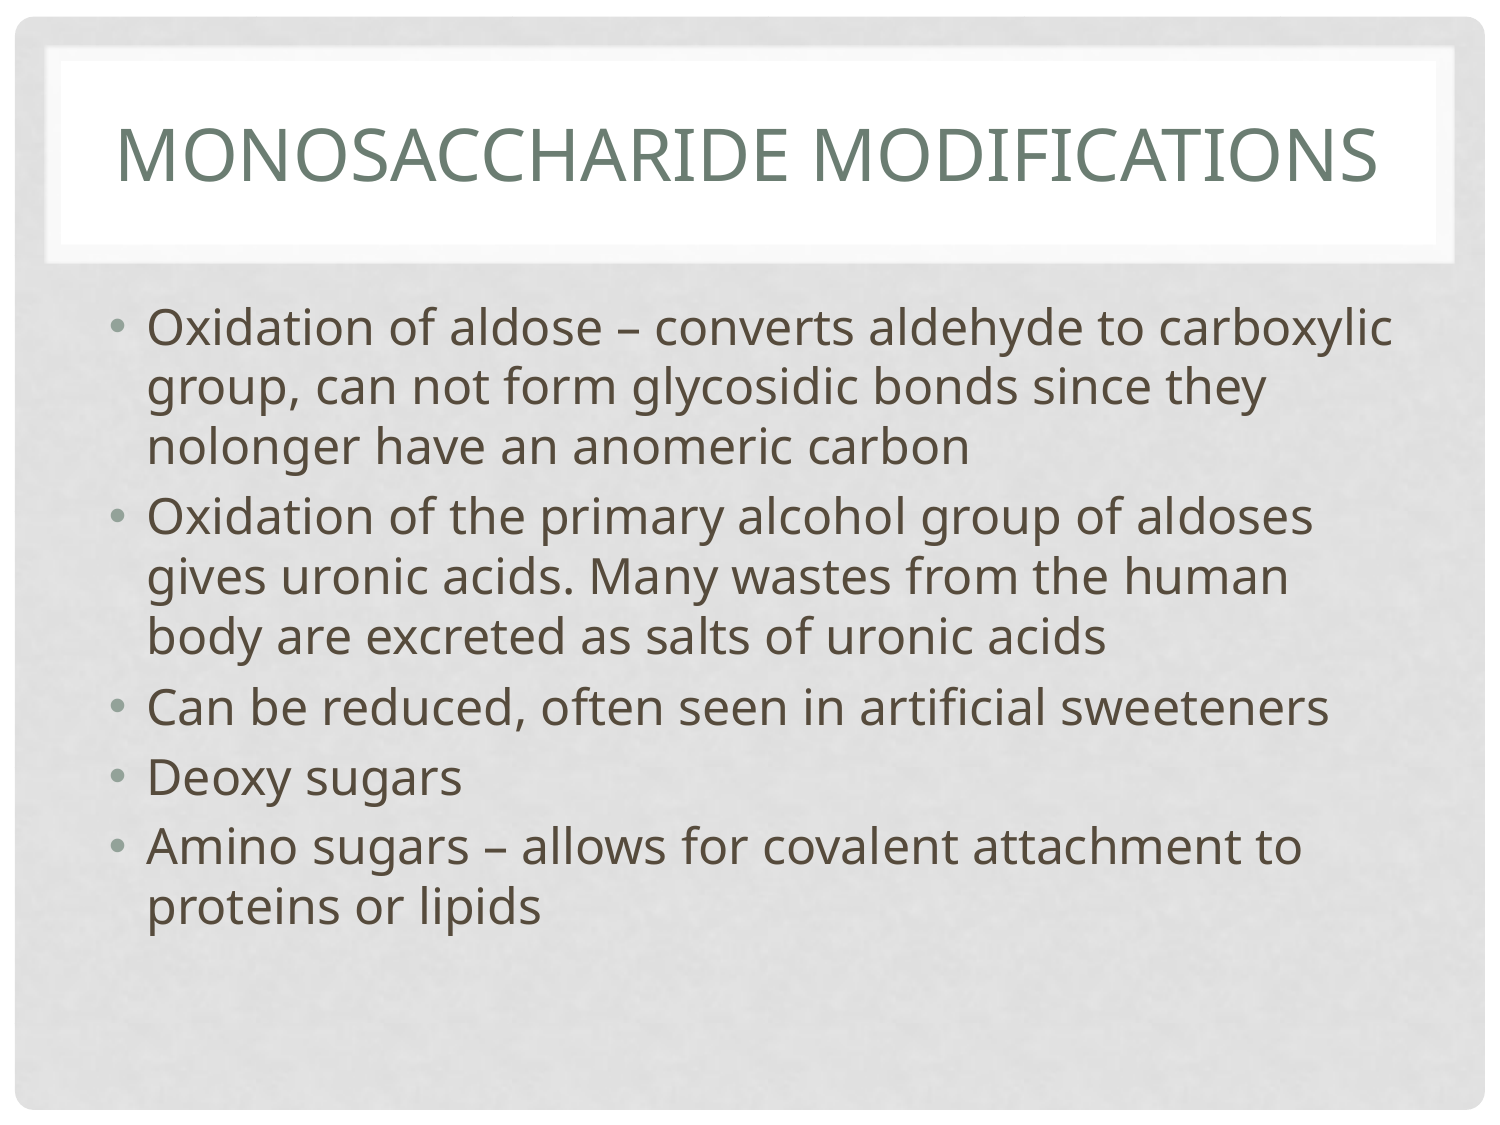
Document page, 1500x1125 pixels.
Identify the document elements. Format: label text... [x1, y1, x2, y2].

title Monosaccharide modifications [69, 66, 1425, 238]
list Oxidation of aldose – converts aldehyde to carboxylic group, can not form glycosidic bonds since they nolonger have an anomeric carbon Oxidation of the primary alcohol group of aldoses gives uronic acids. Many wastes from the human body are excreted as salts of uronic acids Can be reduced, often seen in artificial sweeteners Deoxy sugars Amino sugars – allows for covalent attachment to proteins or lipids [75, 287, 1425, 1005]
